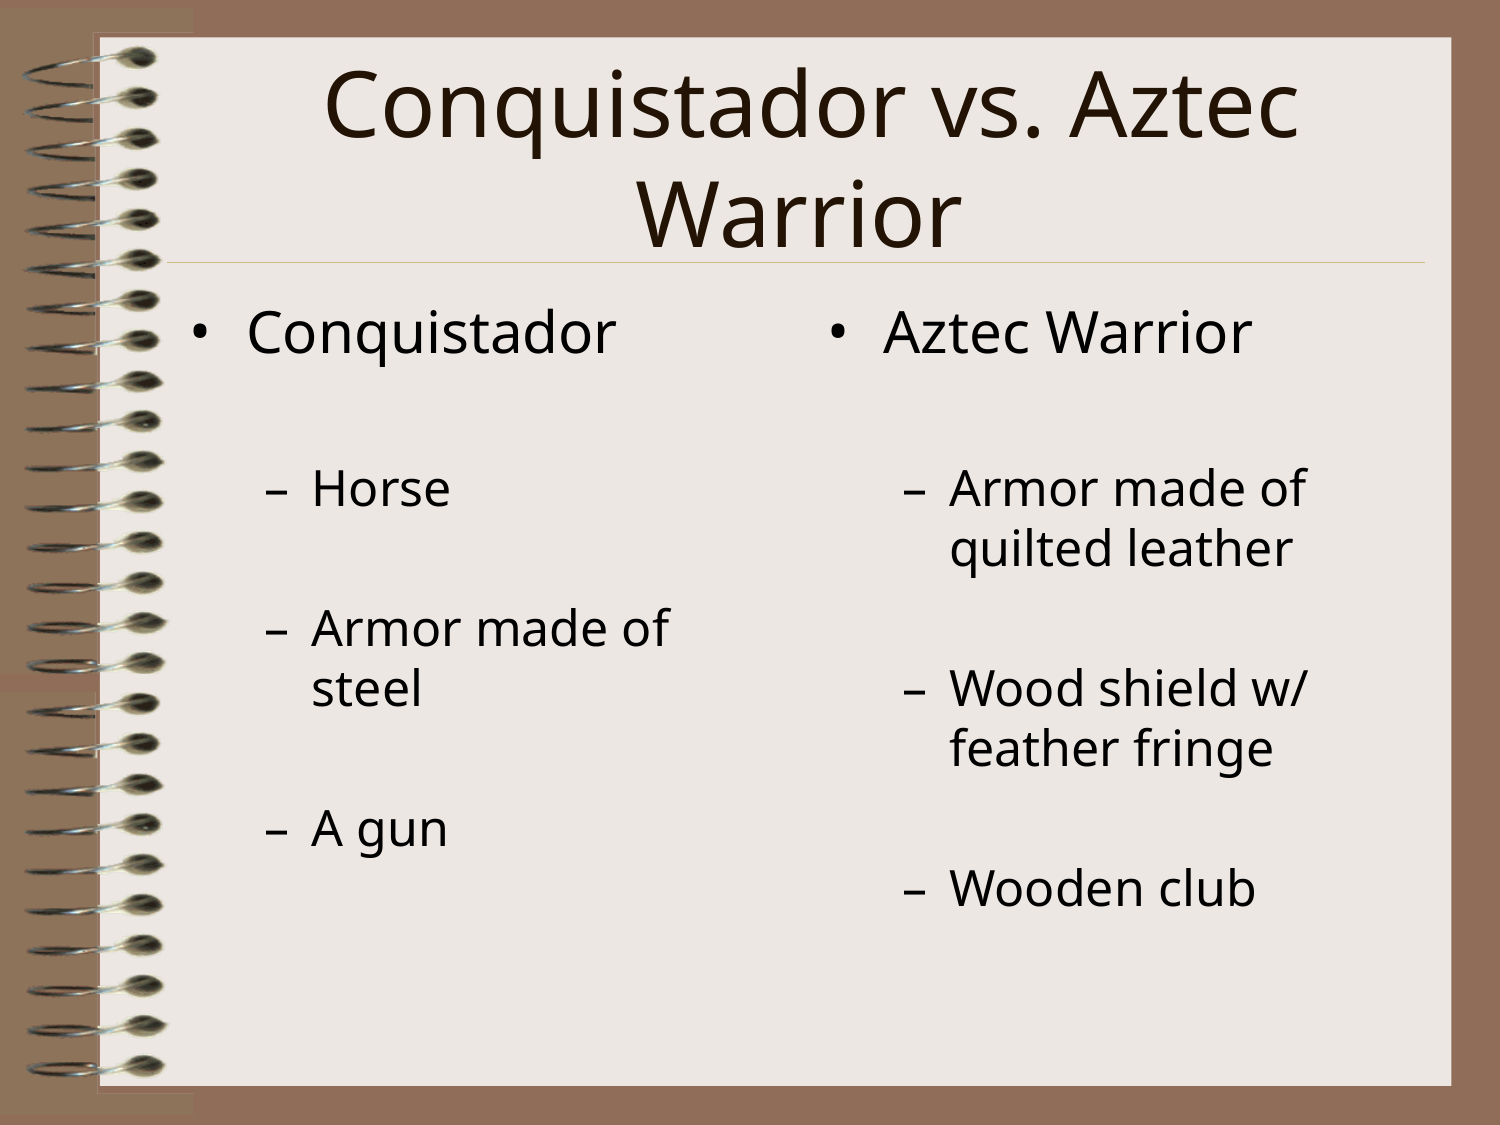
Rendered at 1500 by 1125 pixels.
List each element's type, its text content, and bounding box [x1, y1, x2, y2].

title Conquistador vs. Aztec Warrior [174, 62, 1425, 250]
list Conquistador Horse Armor made of steel A gun [174, 287, 788, 963]
list Aztec Warrior Armor made of quilted leather Wood shield w/ feather fringe Wooden club [812, 287, 1425, 963]
picture [0, 692, 194, 1115]
picture [0, 8, 194, 674]
